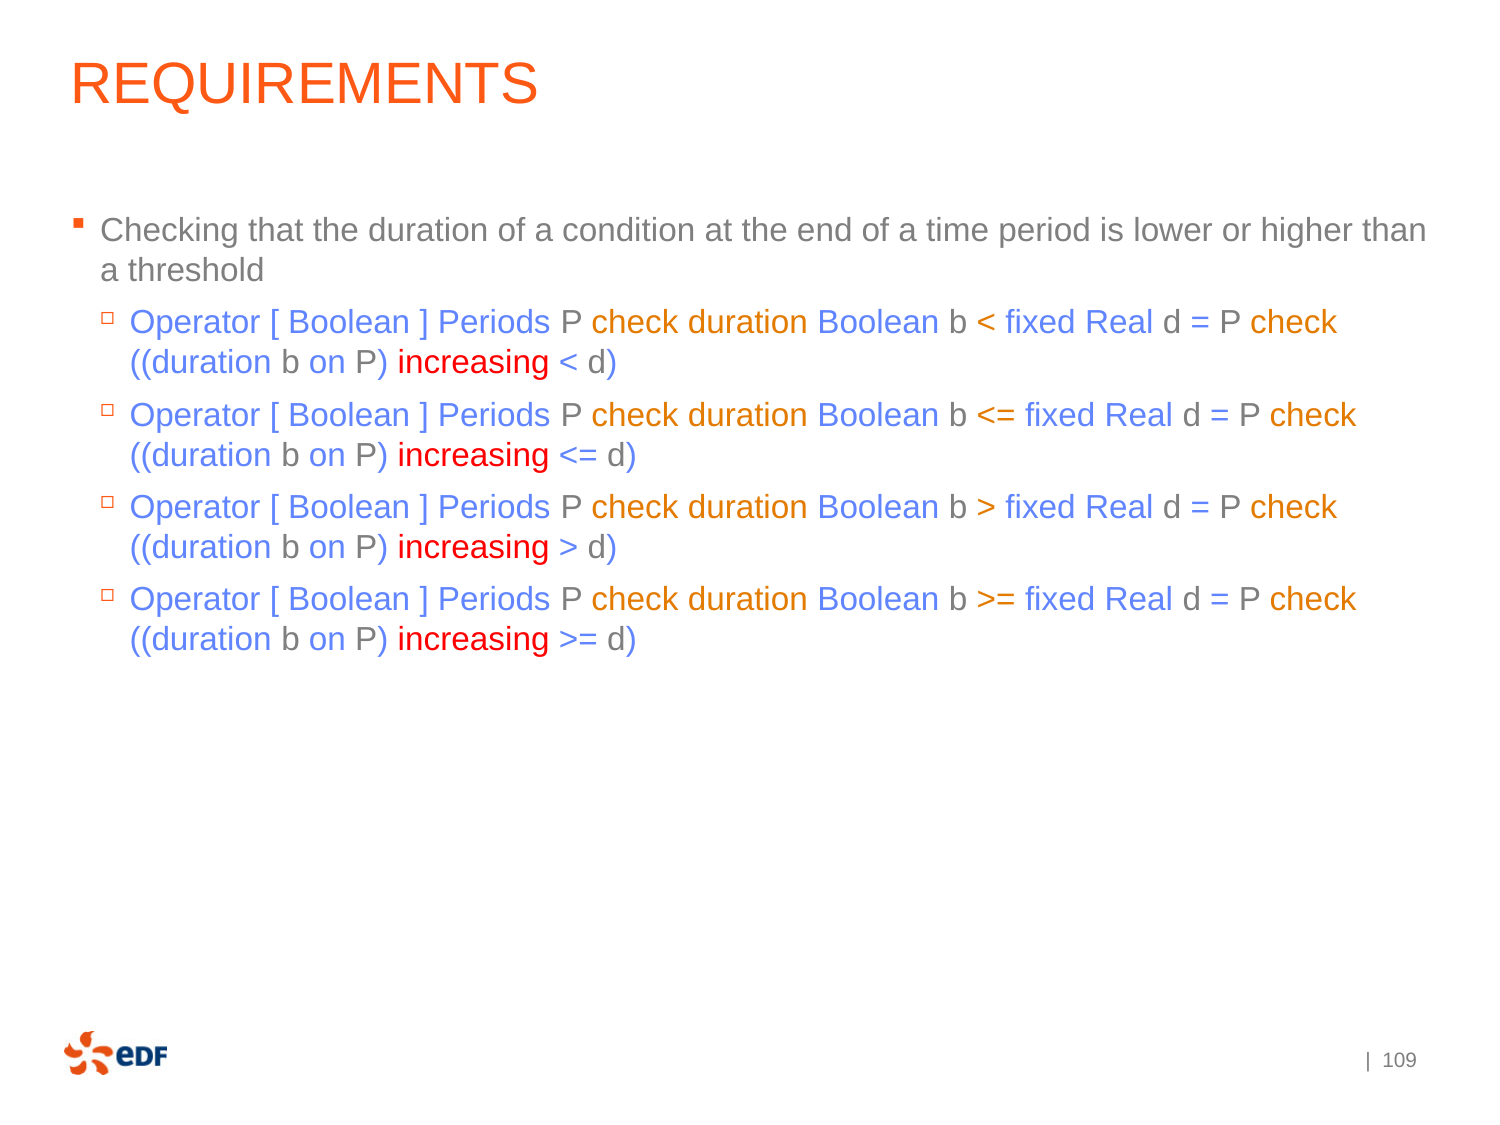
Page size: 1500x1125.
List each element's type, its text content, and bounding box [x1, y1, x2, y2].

title requirements [64, 45, 1436, 185]
list Checking that the duration of a condition at the end of a time period is lower or higher than a threshold Operator [ Boolean ] Periods P check duration Boolean b < fixed Real d = P check ((duration b on P) increasing < d) Operator [ Boolean ] Periods P check duration Boolean b <= fixed Real d = P check ((duration b on P) increasing <= d) Operator [ Boolean ] Periods P check duration Boolean b > fixed Real d = P check ((duration b on P) increasing > d) Operator [ Boolean ] Periods P check duration Boolean b >= fixed Real d = P check ((duration b on P) increasing >= d) [64, 208, 1436, 1083]
